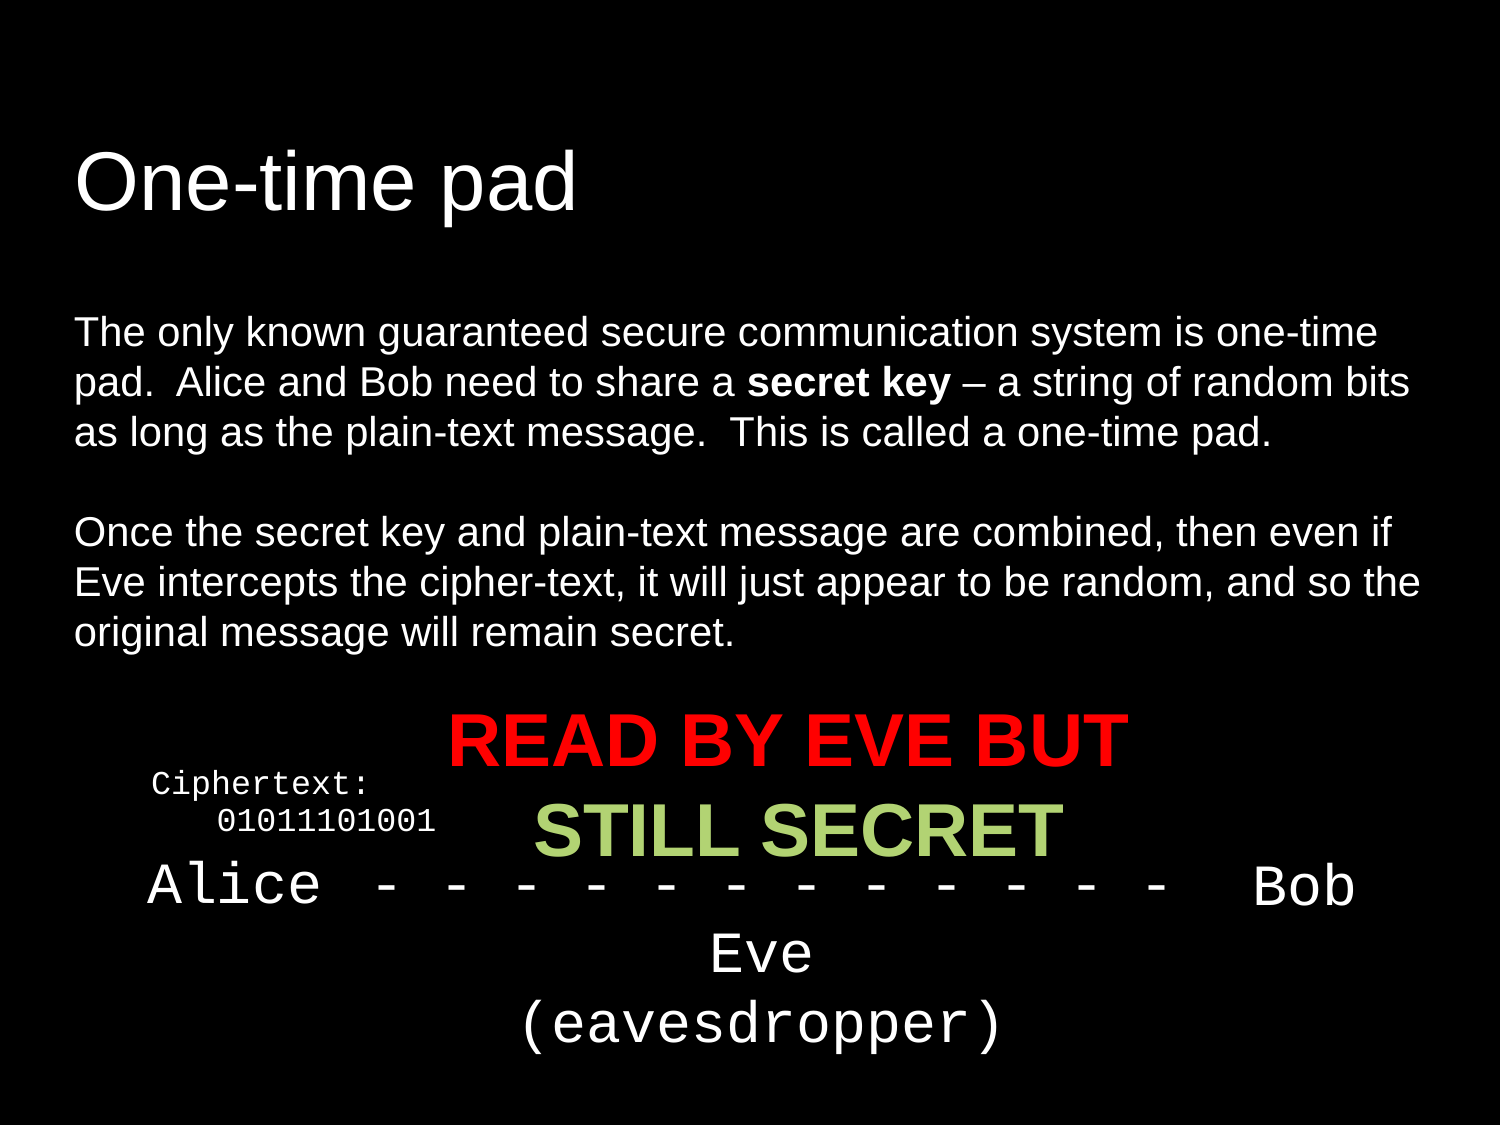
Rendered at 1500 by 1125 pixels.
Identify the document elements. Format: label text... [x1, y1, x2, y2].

text_box - - - - - - - - - - - - [354, 838, 1210, 923]
text_box READ BY EVE BUT STILL SECRET [432, 683, 1166, 879]
text_box Alice [132, 838, 354, 923]
text_box Bob [1237, 839, 1390, 925]
text_box The only known guaranteed secure communication system is one-time pad. Alice and Bob need to share a secret key – a string of random bits as long as the plain-text message. This is called a one-time pad. Once the secret key and plain-text message are combined, then even if Eve intercepts the cipher-text, it will just appear to be random, and so the original message will remain secret. [74, 304, 1442, 688]
text_box Ciphertext: [136, 754, 432, 809]
text_box Eve (eavesdropper) [483, 906, 1040, 1062]
title One-time pad [74, 126, 1203, 279]
text_box 01011101001 [201, 791, 432, 846]
